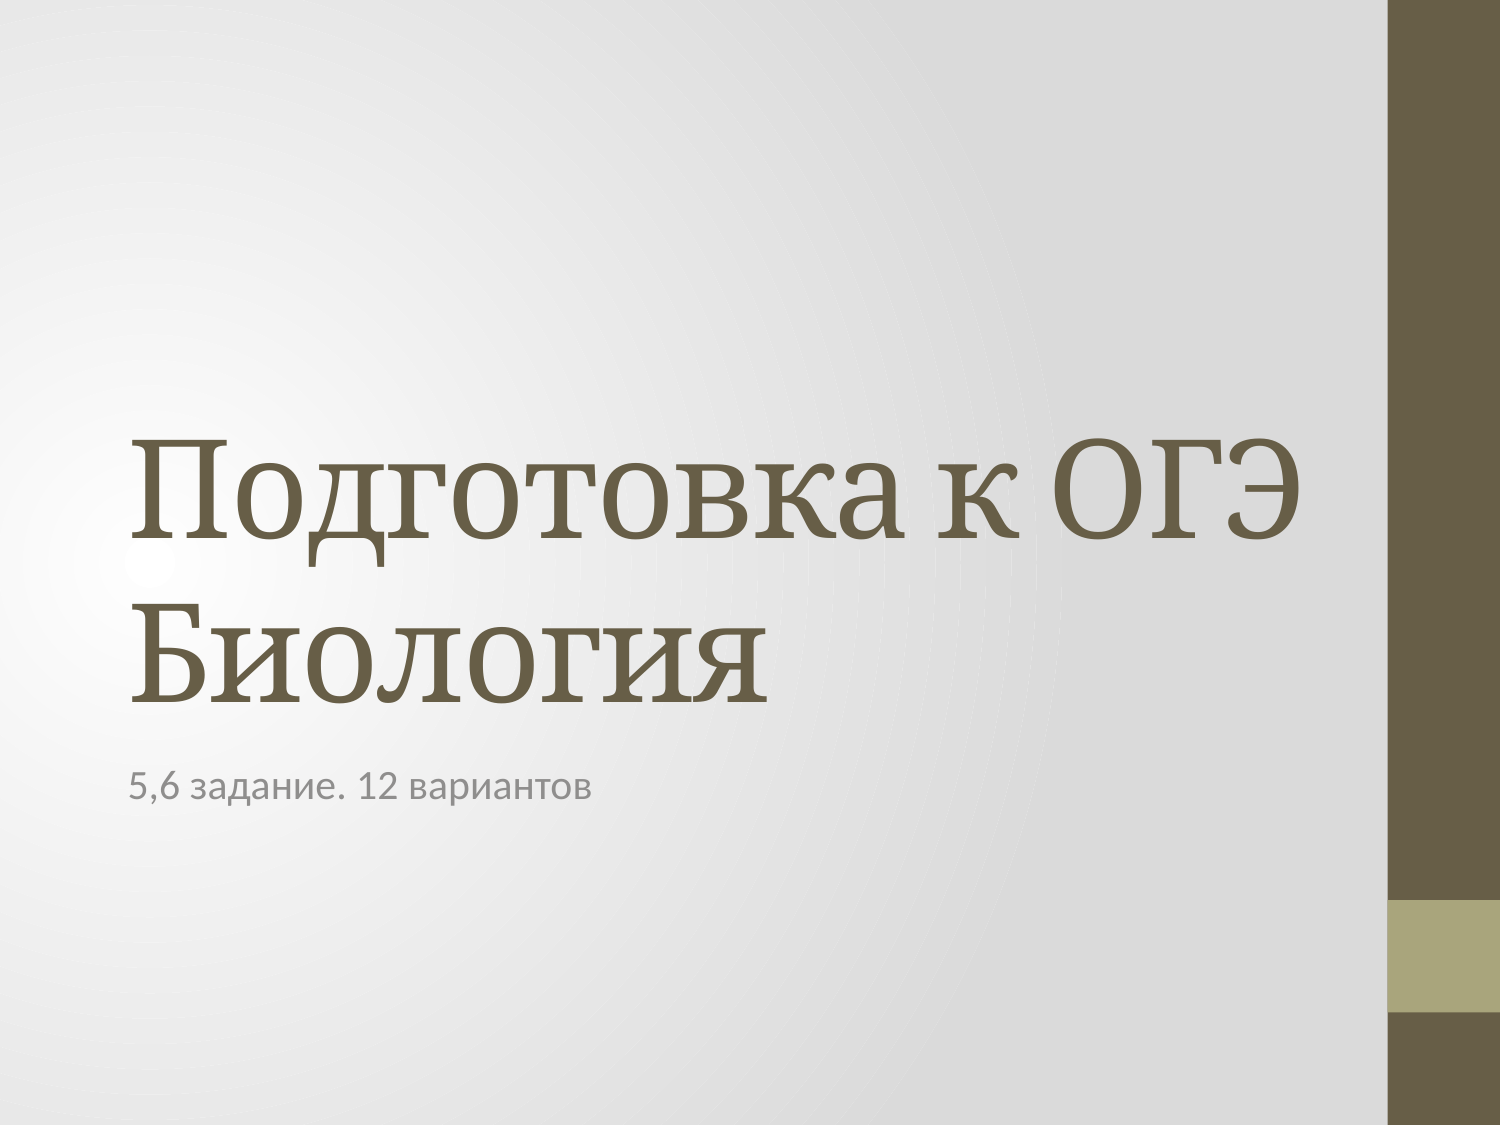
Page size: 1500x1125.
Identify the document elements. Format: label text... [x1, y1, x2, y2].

subtitle 5,6 задание. 12 вариантов [112, 750, 1173, 925]
title Подготовка к ОГЭ Биология [112, 312, 1350, 738]
